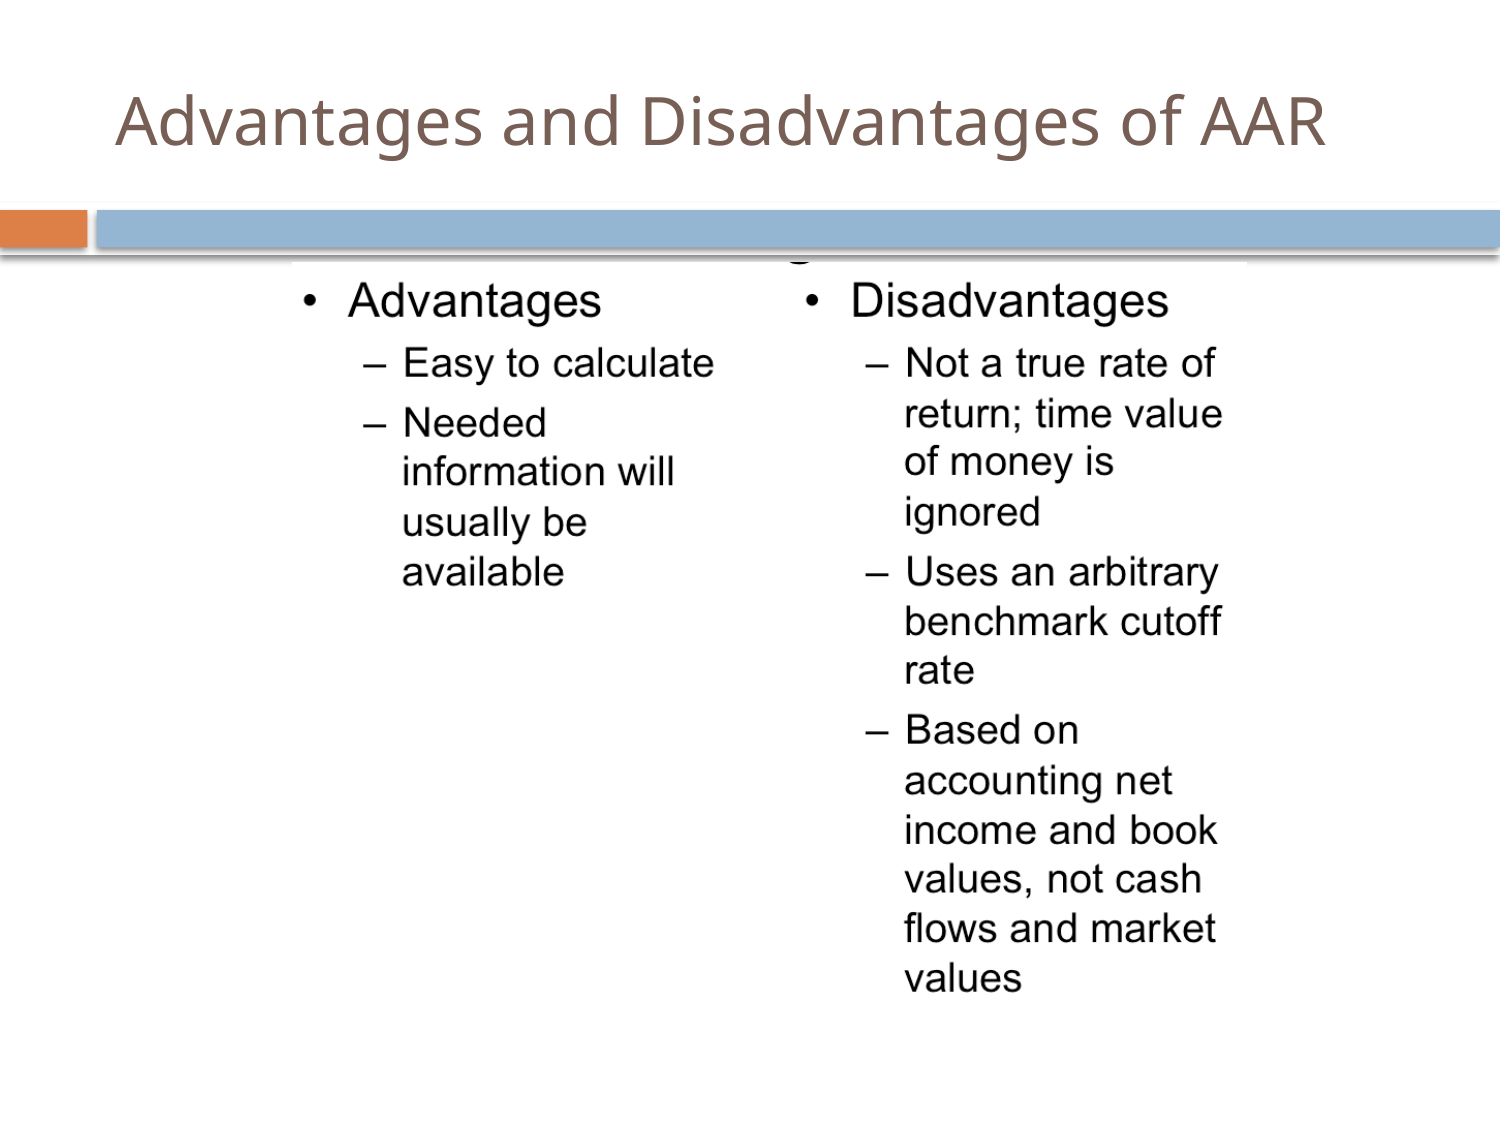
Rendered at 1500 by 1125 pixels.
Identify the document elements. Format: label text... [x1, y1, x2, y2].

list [100, 262, 1439, 1001]
title Advantages and Disadvantages of AAR [100, 37, 1438, 200]
